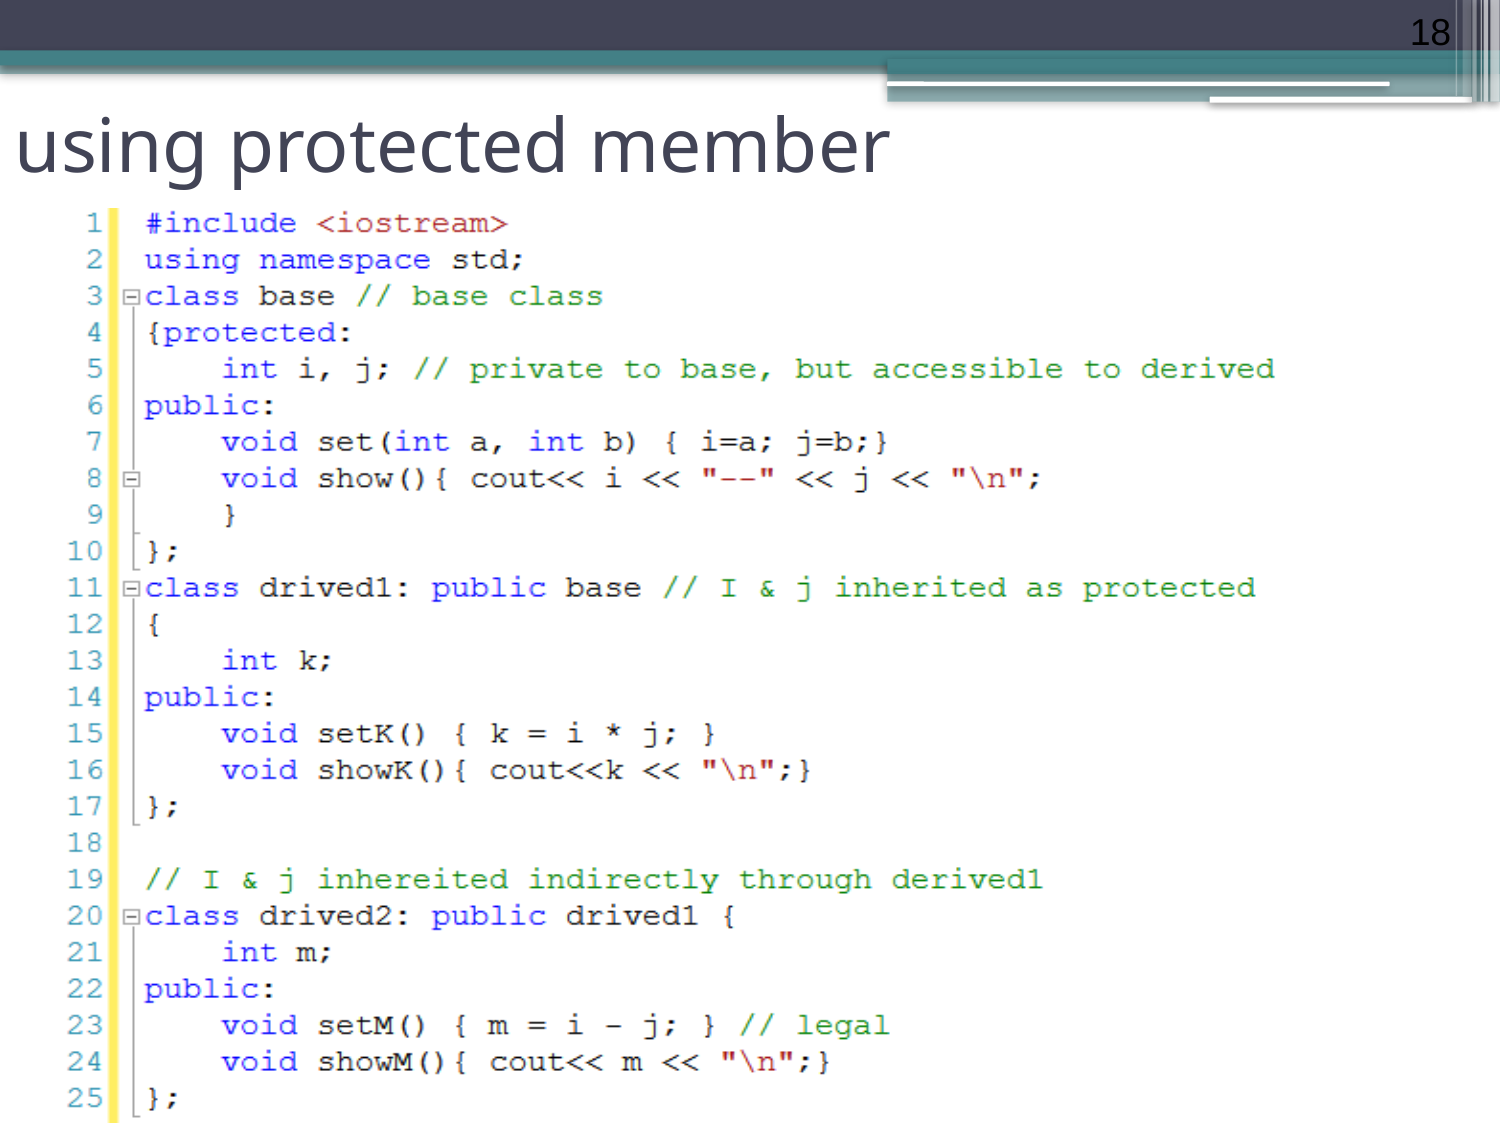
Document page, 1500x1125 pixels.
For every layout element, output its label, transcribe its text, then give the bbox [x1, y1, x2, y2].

slide_number 18 [1341, 0, 1466, 61]
picture [41, 207, 1436, 1124]
title using protected member [0, 54, 1350, 230]
